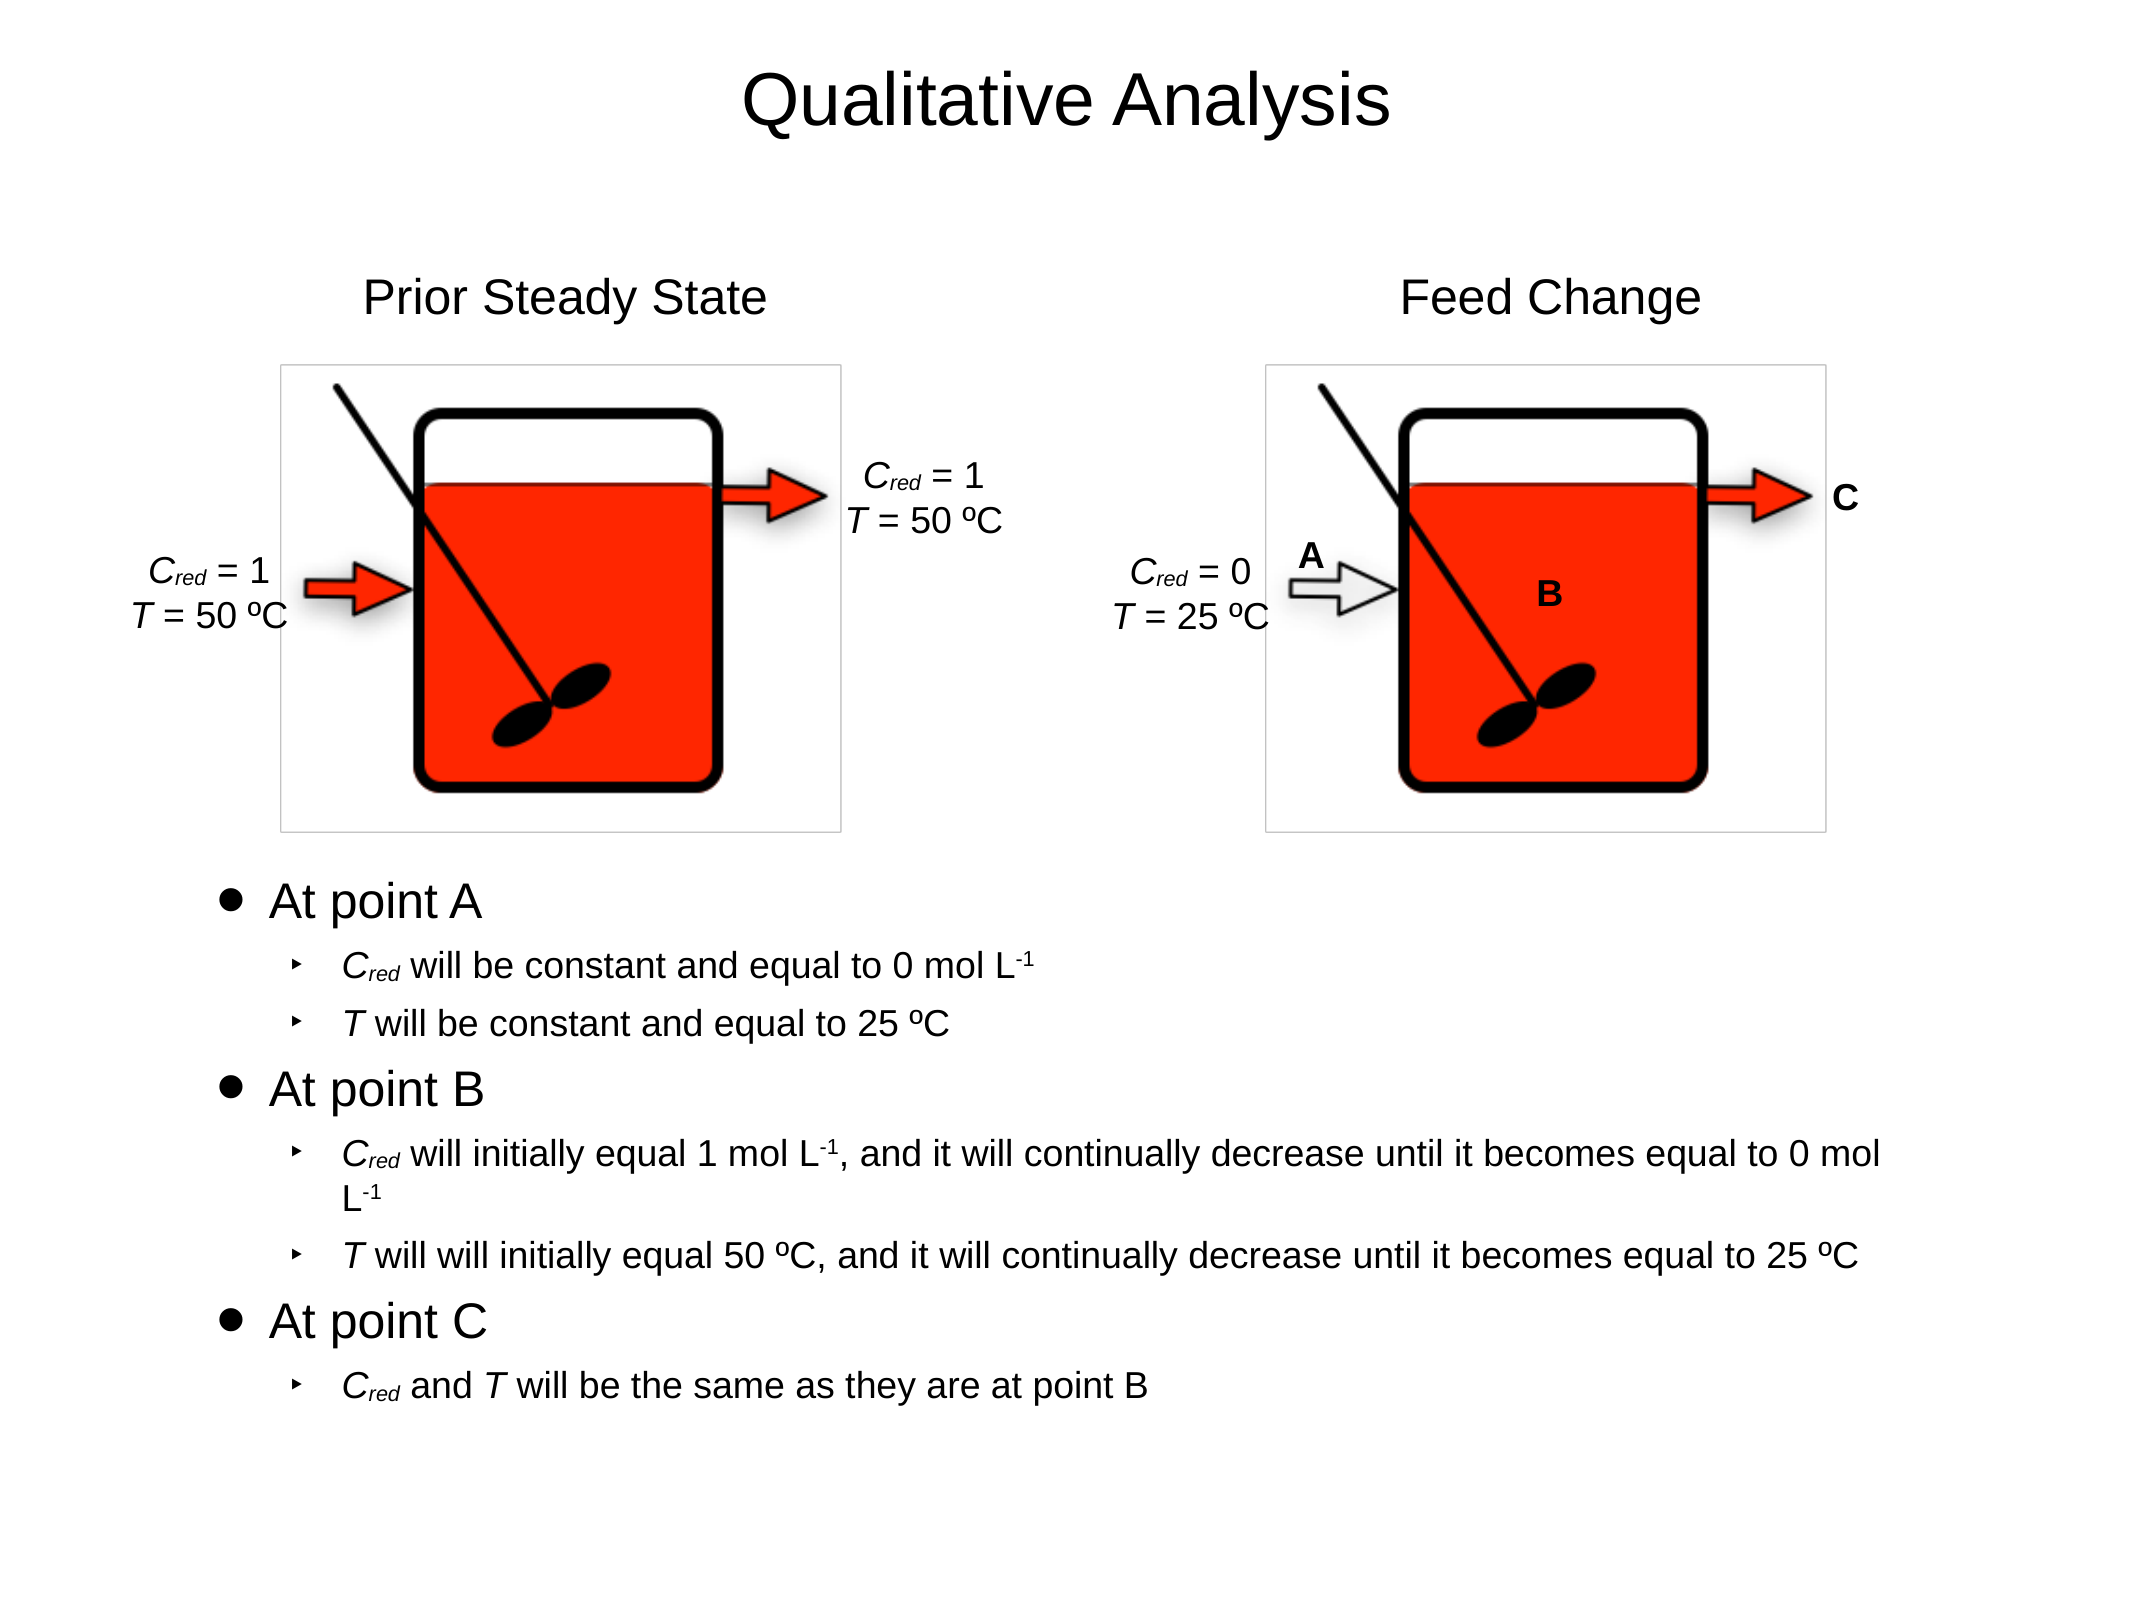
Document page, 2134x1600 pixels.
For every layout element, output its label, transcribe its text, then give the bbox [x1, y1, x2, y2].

text_box Cred = 1 T = 50 ºC [129, 545, 221, 636]
picture [226, 341, 903, 842]
title Qualitative Analysis [208, 41, 1925, 250]
list At point A Cred will be constant and equal to 0 mol L-1 T will be constant and equal to 25 ºC At point B Cred will initially equal 1 mol L-1, and it will continually decrease until it becomes equal to 0 mol L-1 T will will initially equal 50 ºC, and it will continually decrease until it becomes equal to 25 ºC At point C Cred and T will be the same as they are at point B [208, 860, 1925, 1463]
picture [1212, 341, 1888, 842]
text_box Cred = 1 T = 50 ºC [908, 450, 1004, 541]
text_box Cred = 0 T = 25 ºC [1111, 546, 1207, 637]
text_box Feed Change [1399, 264, 1703, 325]
text_box Prior Steady State [362, 264, 769, 325]
